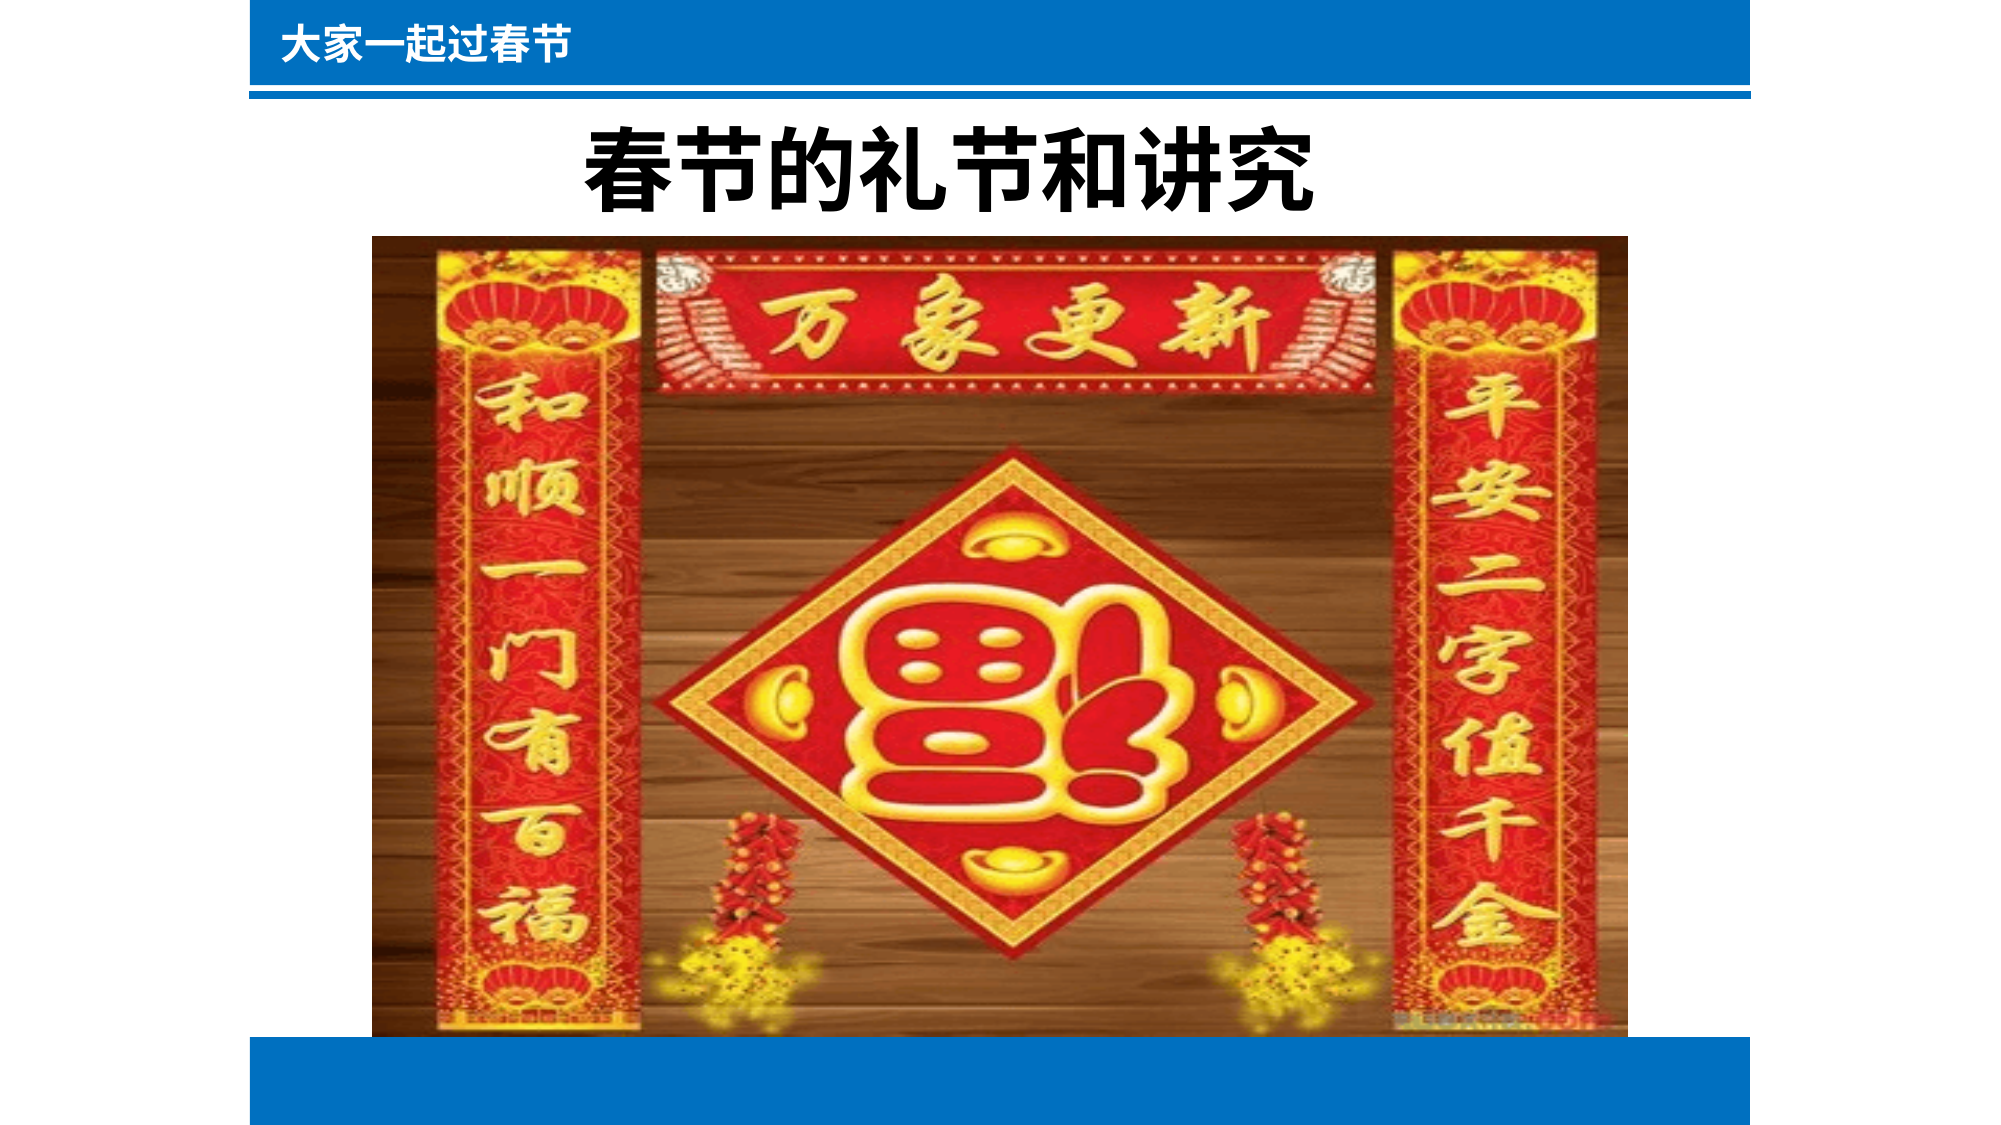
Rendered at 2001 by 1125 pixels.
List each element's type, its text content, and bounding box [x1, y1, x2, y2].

picture [372, 236, 1628, 1037]
text_box 春节的礼节和讲究 [567, 105, 1332, 231]
text_box 大家一起过春节 [265, 10, 1026, 76]
text_box [249, 1036, 1751, 1125]
text_box [249, 0, 1751, 86]
text_box [249, 91, 1751, 99]
